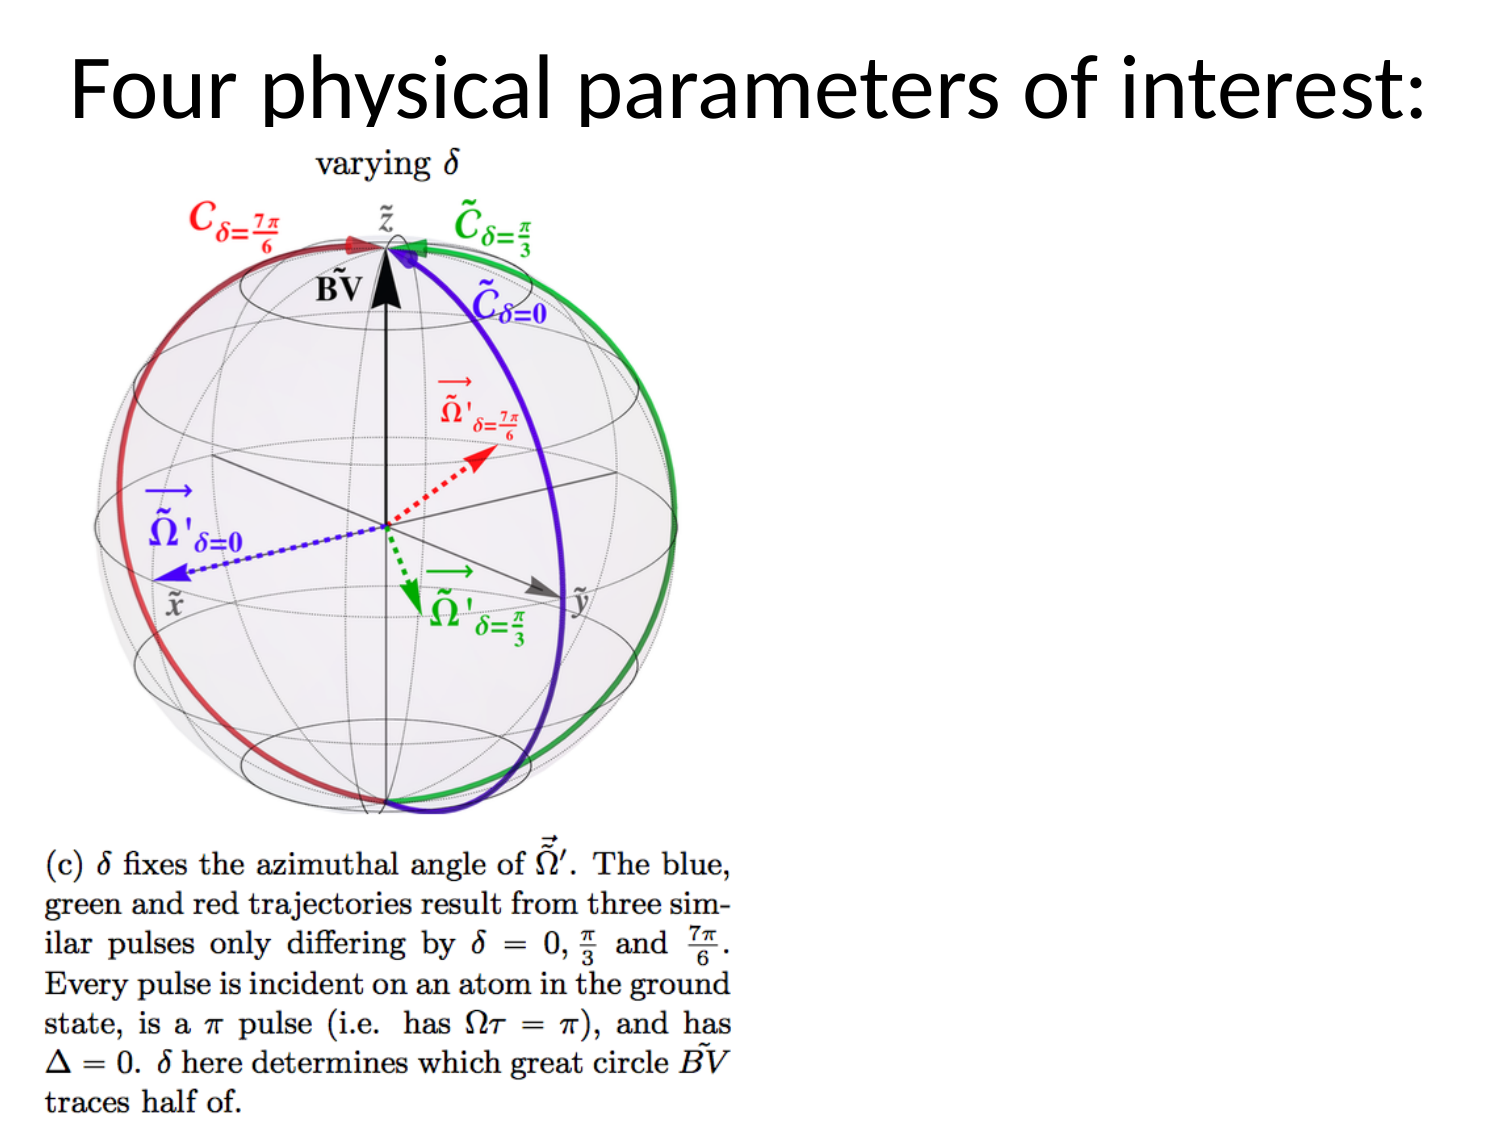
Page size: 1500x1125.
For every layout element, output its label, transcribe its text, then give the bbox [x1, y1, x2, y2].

picture [40, 127, 1460, 1123]
text_box [742, 118, 1461, 129]
title Four physical parameters of interest: [0, 0, 1500, 242]
